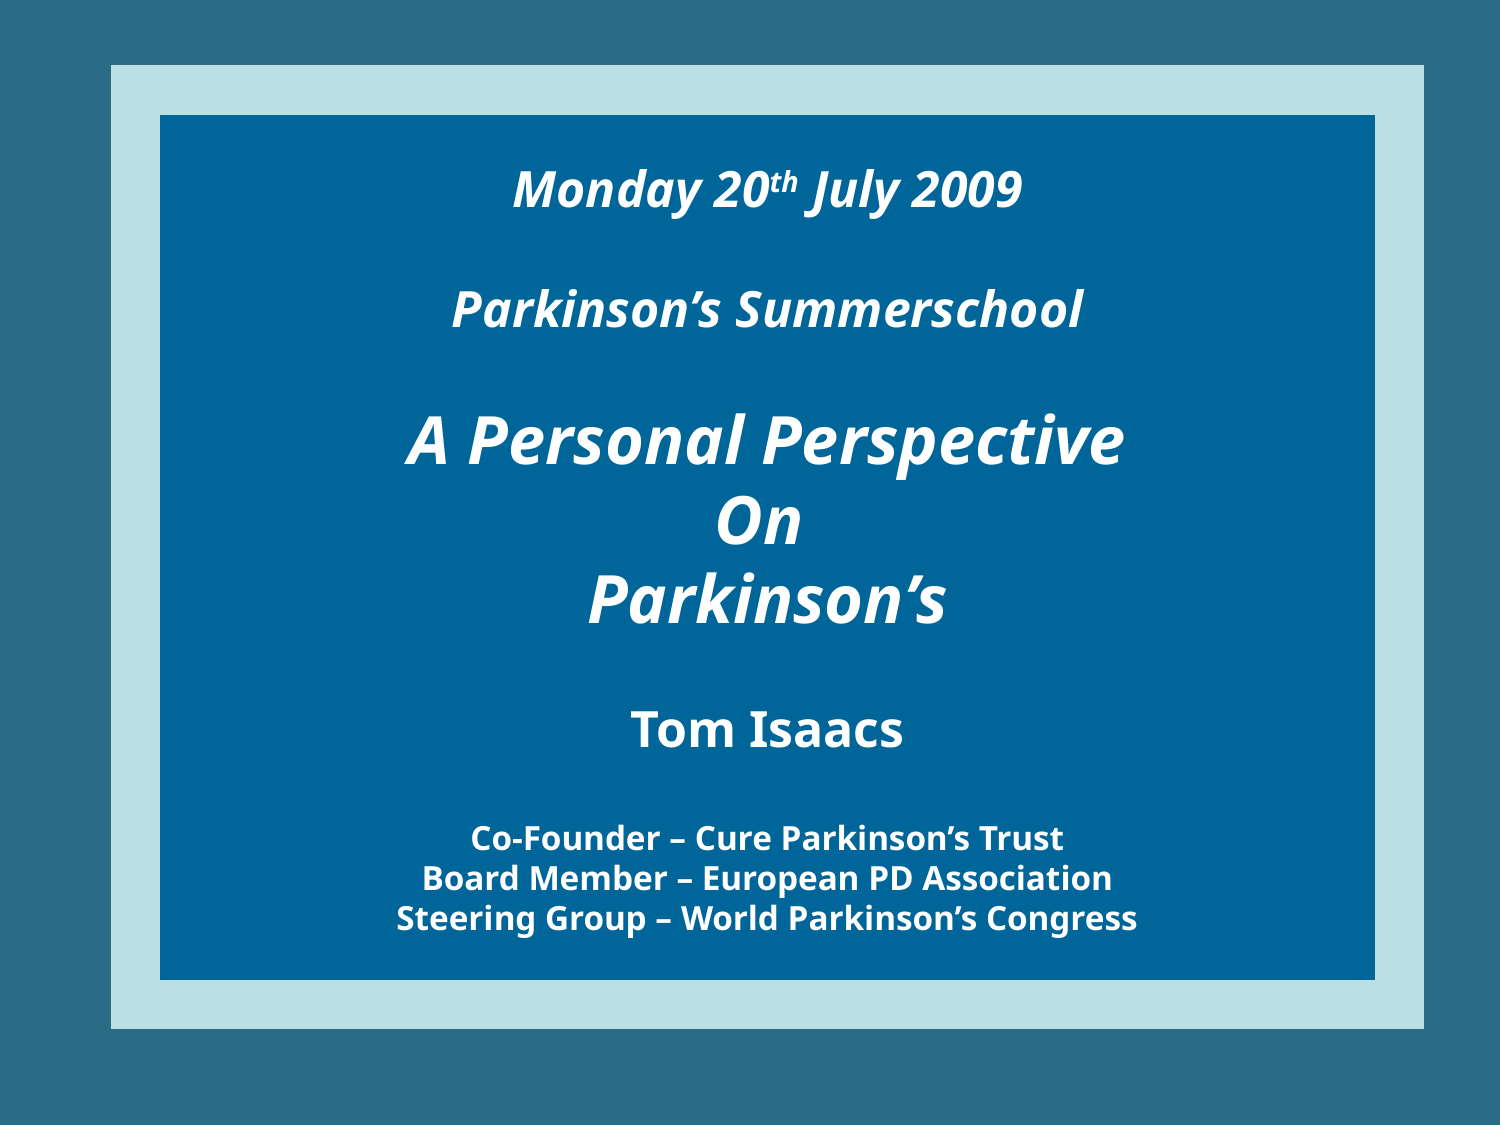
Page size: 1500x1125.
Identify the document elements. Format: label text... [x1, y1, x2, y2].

text_box Monday 20th July 2009 Parkinson’s Summerschool A Personal Perspective On Parkinson’s Tom Isaacs Co-Founder – Cure Parkinson’s Trust Board Member – European PD Association Steering Group – World Parkinson’s Congress [135, 90, 1400, 1005]
